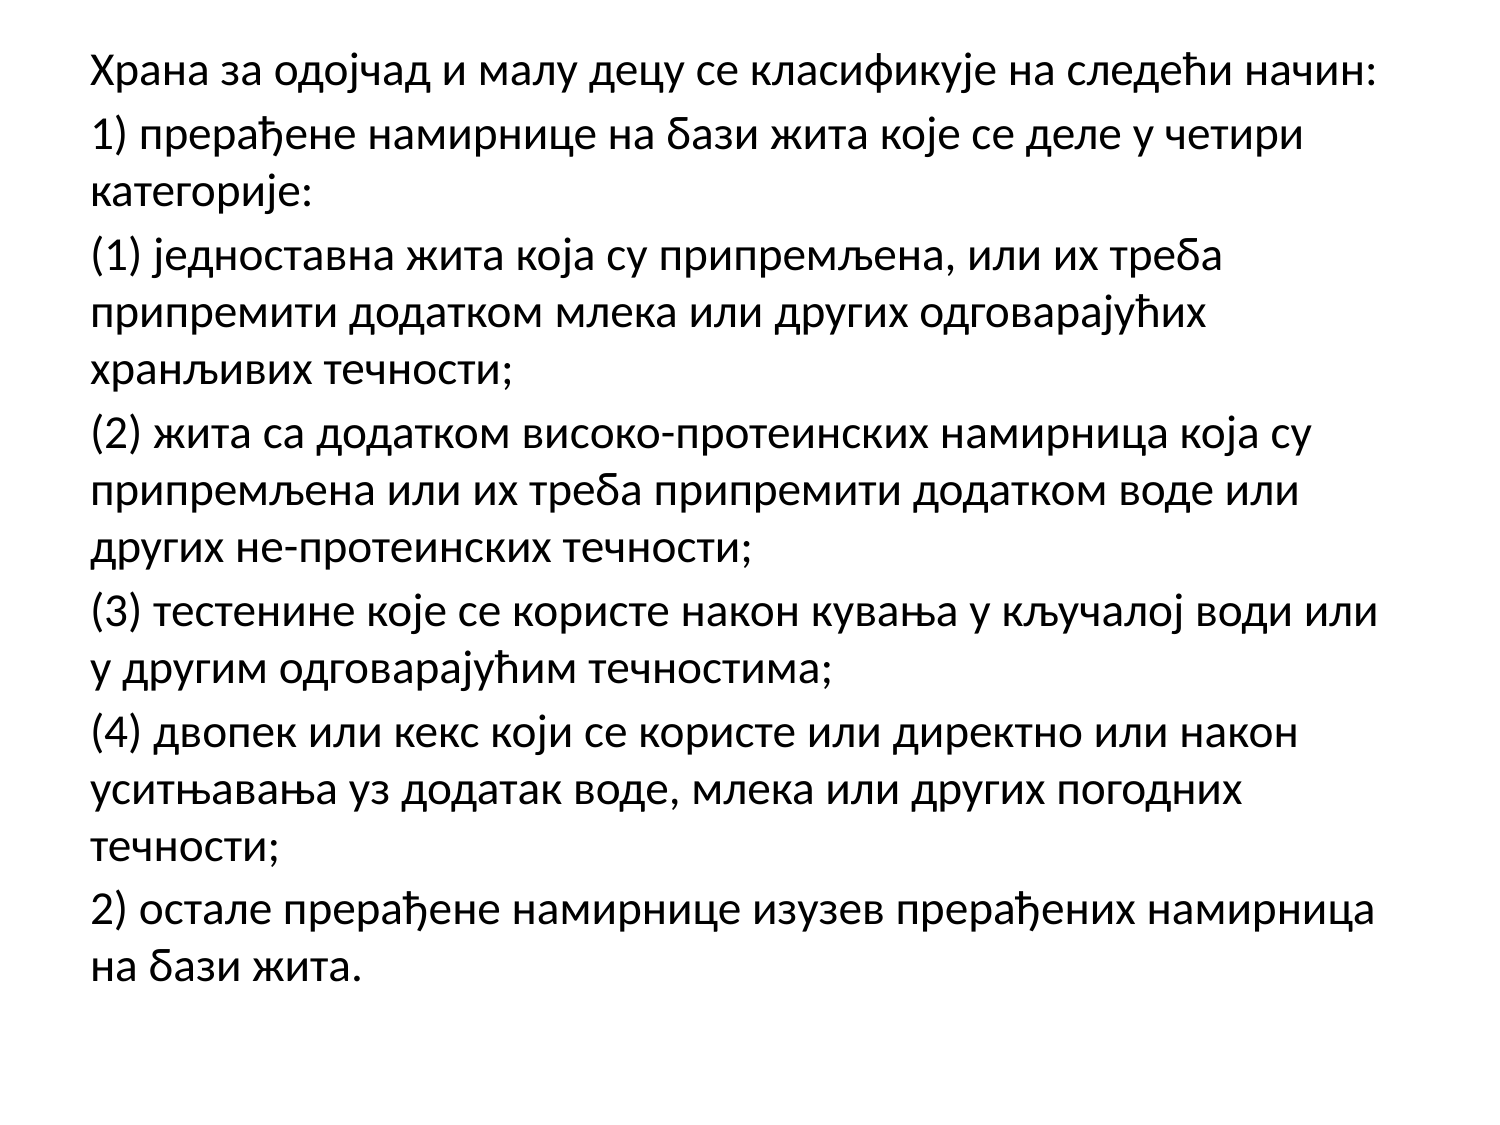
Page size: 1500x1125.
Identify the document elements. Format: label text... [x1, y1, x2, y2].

list Храна за одојчад и малу децу се класификује на следећи начин: 1) прерађене намирнице на бази жита које се деле у четири категорије: (1) једноставна жита која су припремљена, или их треба припремити додатком млека или других одговарајућих хранљивих течности; (2) жита са додатком високо-протеинских намирница која су припремљена или их треба припремити додатком воде или других не-протеинских течности; (3) тестенине које се користе након кувања у кључалој води или у другим одговарајућим течностима; (4) двопек или кекс који се користе или директно или након уситњавања уз додатак воде, млека или других погодних течности; 2) остале прерађене намирнице изузев прерађених намирница на бази жита. [75, 30, 1425, 1005]
